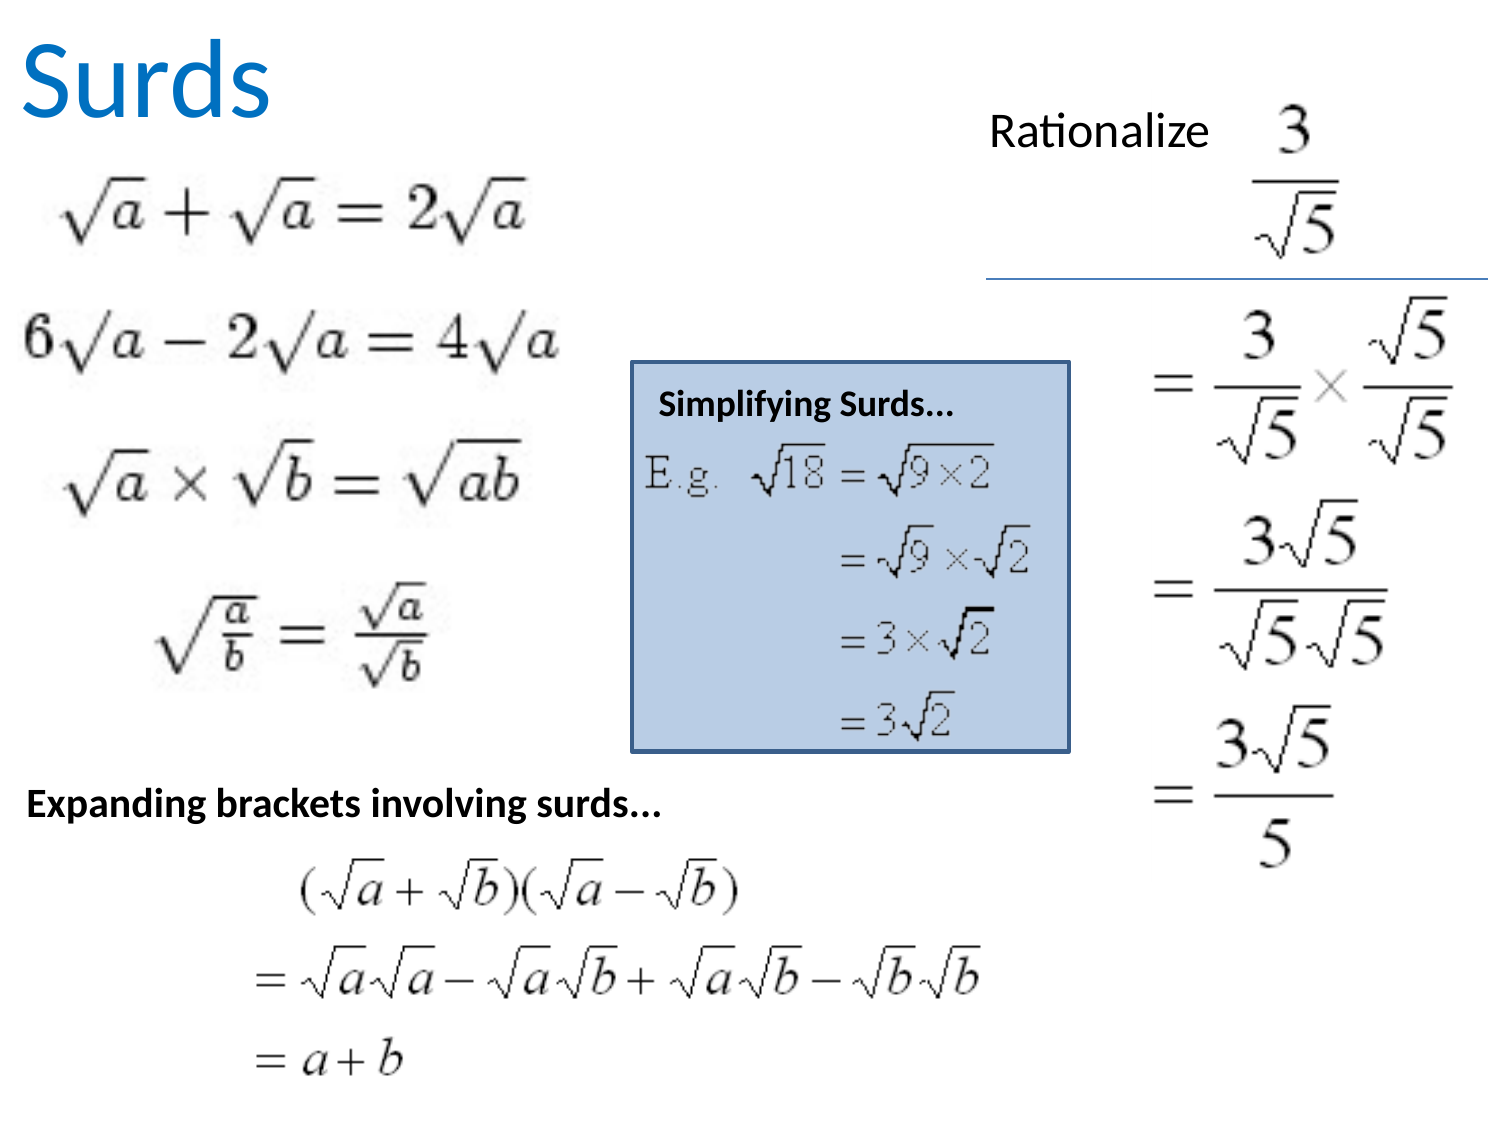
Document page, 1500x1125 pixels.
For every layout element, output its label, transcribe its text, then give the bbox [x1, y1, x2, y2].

text_box Rationalize [974, 89, 1149, 165]
text_box [630, 360, 1071, 754]
text_box Expanding brackets involving surds... [11, 768, 703, 834]
picture [17, 148, 585, 717]
text_box Surds [5, 0, 337, 148]
picture [1150, 280, 1459, 882]
text_box Simplifying Surds... [643, 371, 1010, 431]
picture [253, 851, 987, 1095]
picture [1150, 89, 1459, 278]
picture [643, 432, 1048, 752]
